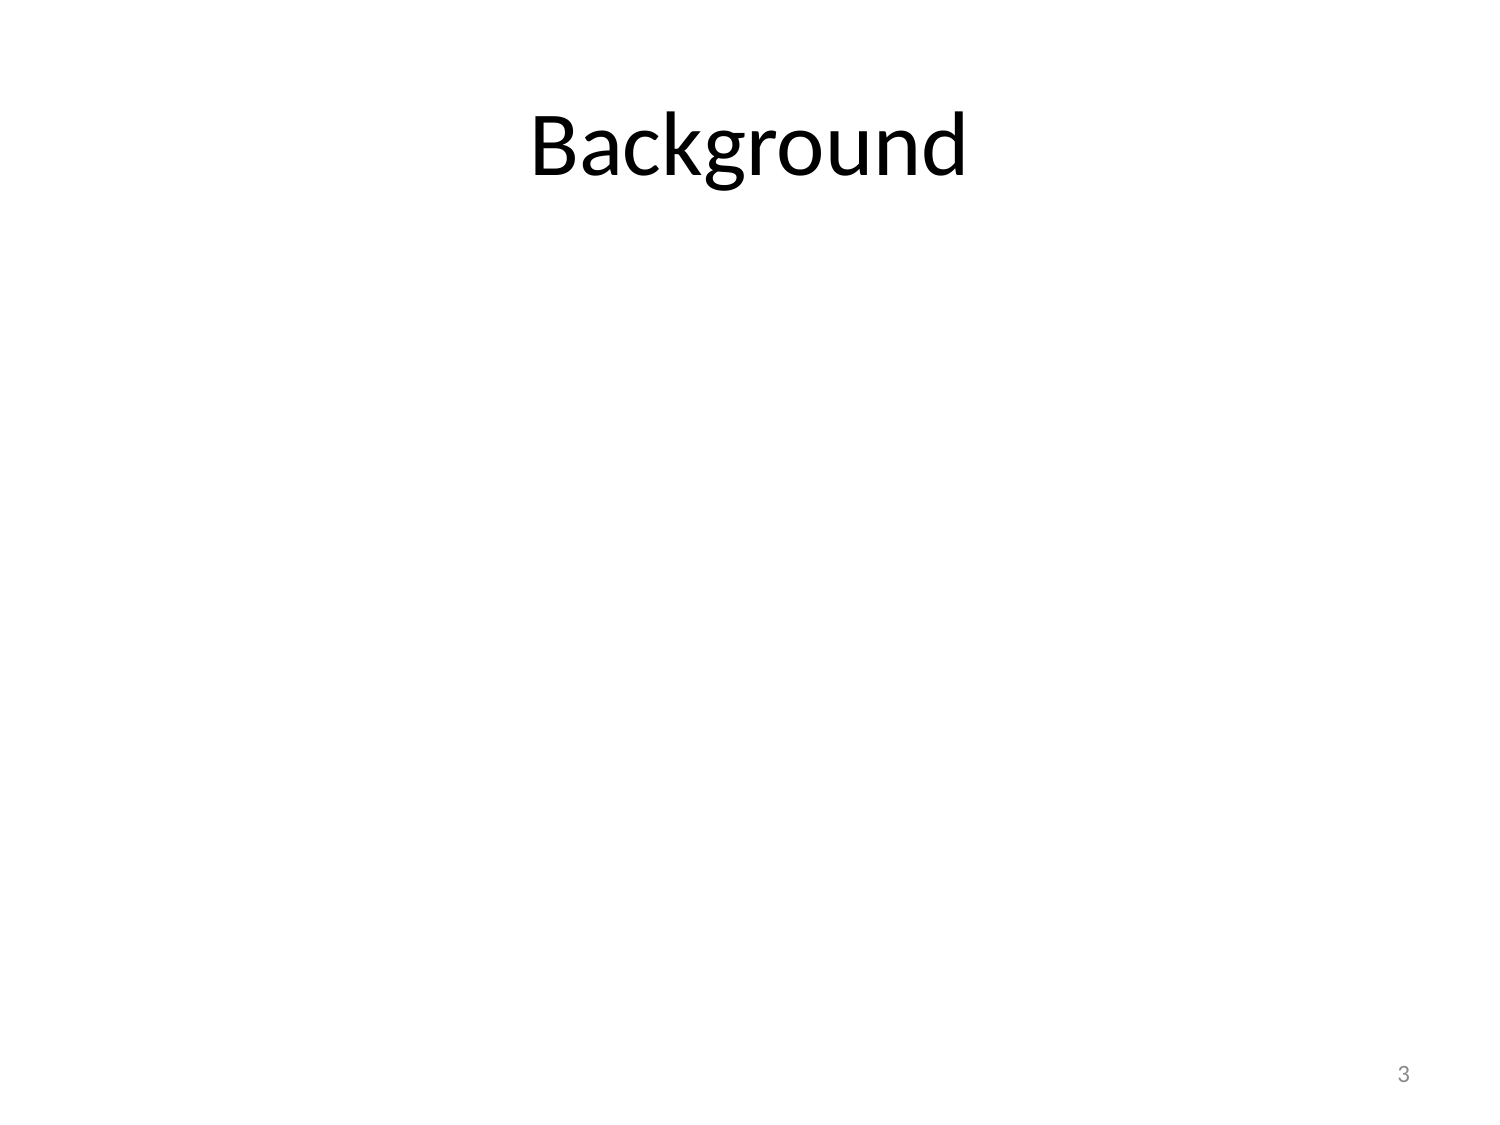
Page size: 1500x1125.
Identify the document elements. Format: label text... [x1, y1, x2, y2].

title Background [75, 45, 1425, 233]
slide_number 3 [1074, 1042, 1425, 1103]
